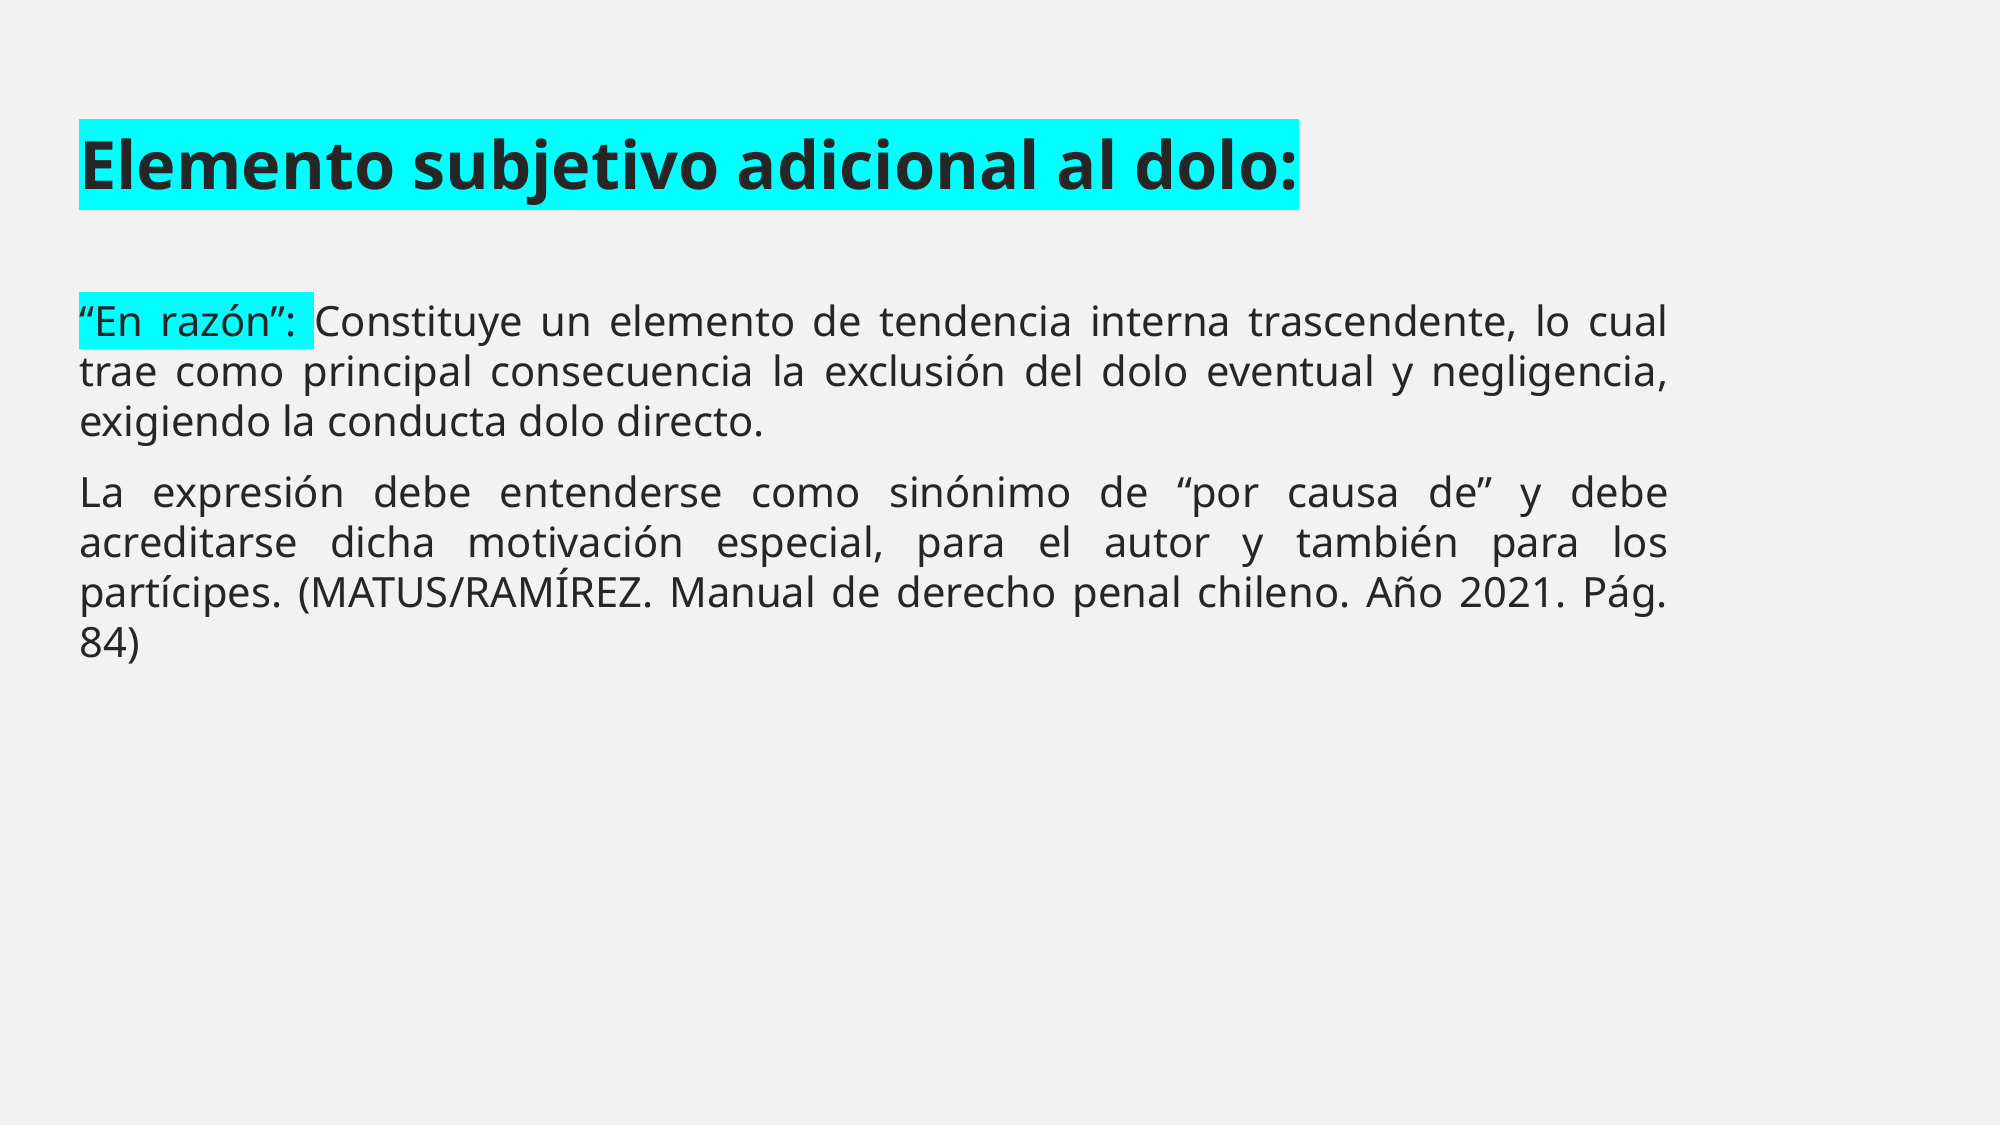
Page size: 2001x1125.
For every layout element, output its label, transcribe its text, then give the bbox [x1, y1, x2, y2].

list Elemento subjetivo adicional al dolo: “En razón”: Constituye un elemento de tendencia interna trascendente, lo cual trae como principal consecuencia la exclusión del dolo eventual y negligencia, exigiendo la conducta dolo directo. La expresión debe entenderse como sinónimo de “por causa de” y debe acreditarse dicha motivación especial, para el autor y también para los partícipes. (MATUS/RAMÍREZ. Manual de derecho penal chileno. Año 2021. Pág. 84) [64, 115, 1685, 942]
